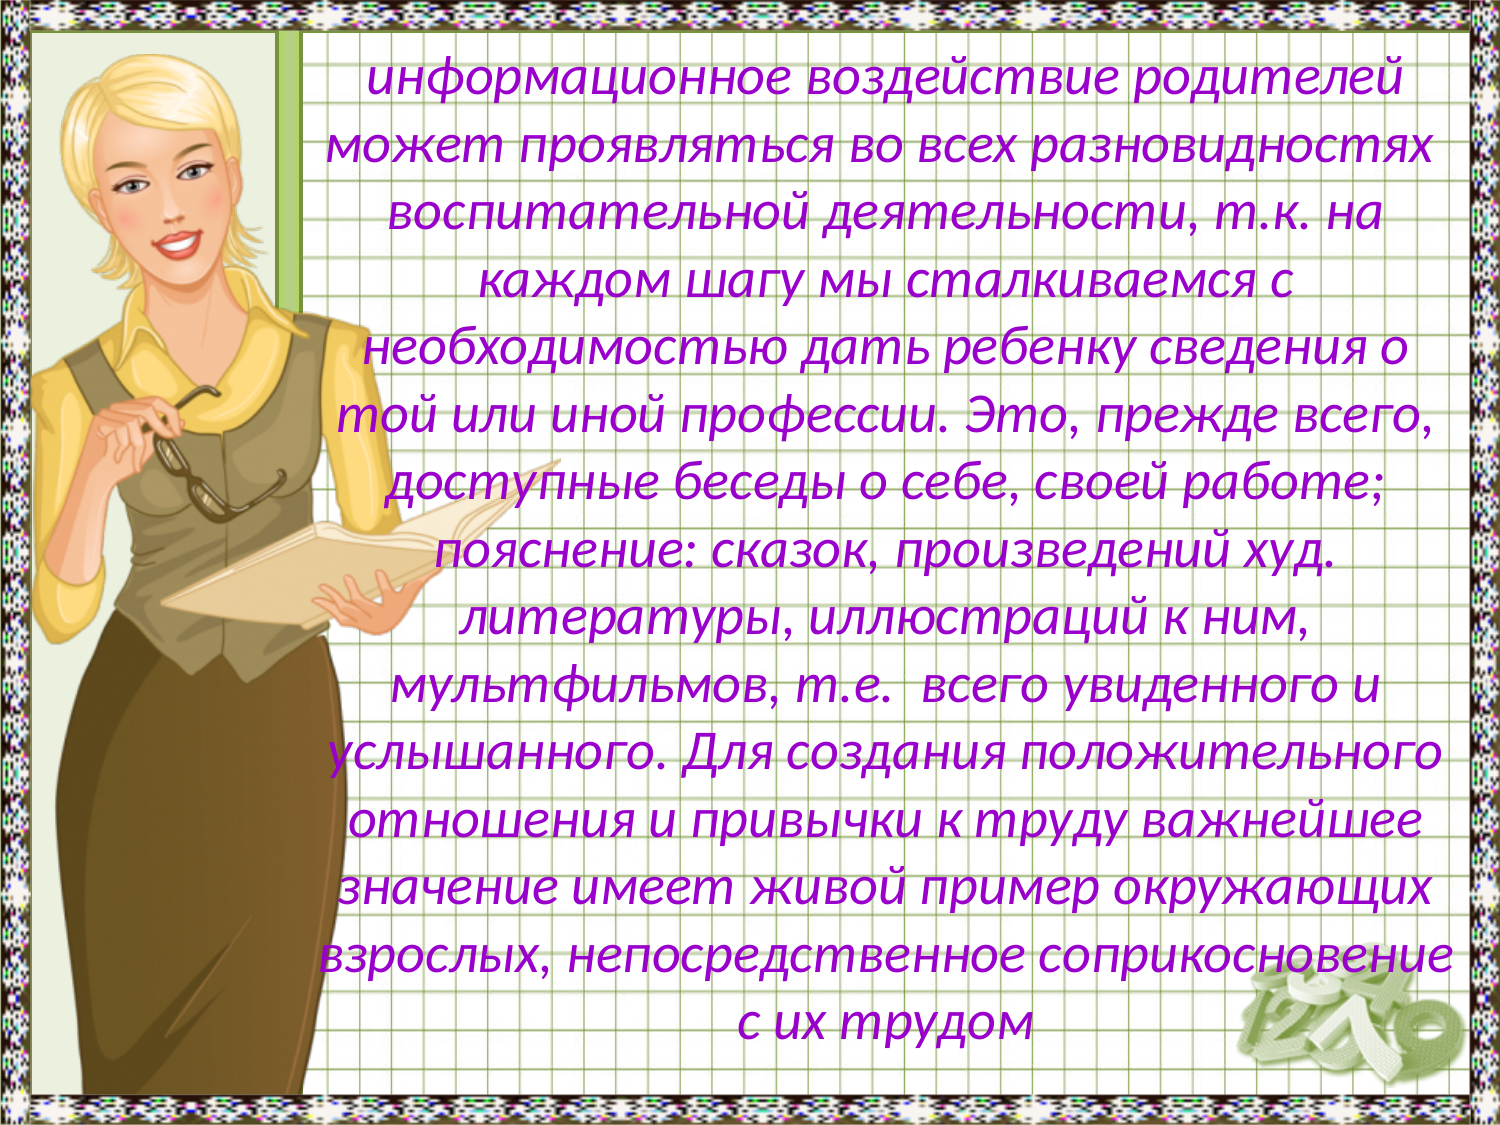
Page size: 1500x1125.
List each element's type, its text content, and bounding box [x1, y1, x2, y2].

title информационное воздействие родителей может проявляться во всех разновидностях воспитательной деятельности, т.к. на каждом шагу мы сталкиваемся с необходимостью дать ребенку сведения о той или иной профессии. Это, прежде всего, доступные беседы о себе, своей работе; пояснение: сказок, произведений худ. литературы, иллюстраций к ним, мультфильмов, т.е. всего увиденного и услышанного. Для создания положительного отношения и привычки к труду важнейшее значение имеет живой пример окружающих взрослых, непосредственное соприкосновение с их трудом [301, 42, 1469, 1090]
picture [0, 0, 1500, 1125]
